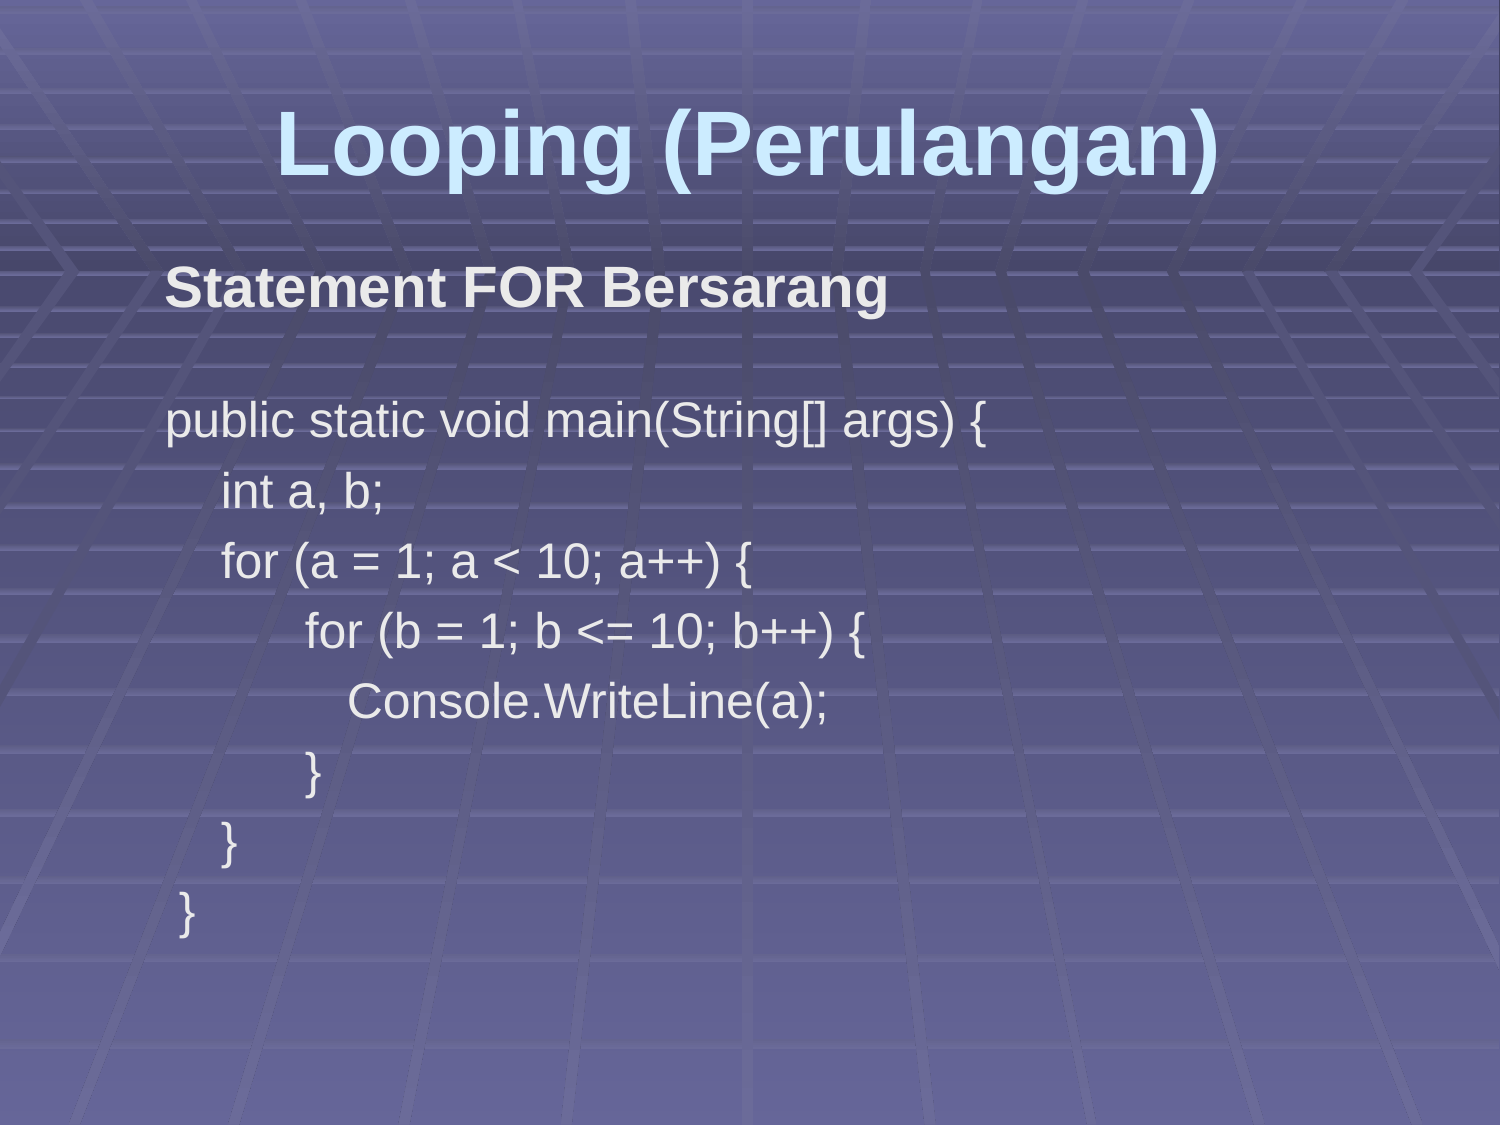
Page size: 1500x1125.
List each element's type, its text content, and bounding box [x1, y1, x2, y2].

title Looping (Perulangan) [74, 44, 1425, 233]
list Statement FOR Bersarang public static void main(String[] args) { int a, b; for (a = 1; a < 10; a++) { for (b = 1; b <= 10; b++) { Console.WriteLine(a); } } } [149, 440, 1426, 1038]
list Statement FOR Bersarang public static void main(String[] args) { int a, b; for (a = 1; a < 10; a++) { for (b = 1; b <= 10; b++) { Console.WriteLine(a); } } } [149, 249, 1426, 347]
list Statement FOR Bersarang public static void main(String[] args) { int a, b; for (a = 1; a < 10; a++) { for (b = 1; b <= 10; b++) { Console.WriteLine(a); } } } [149, 348, 1426, 439]
